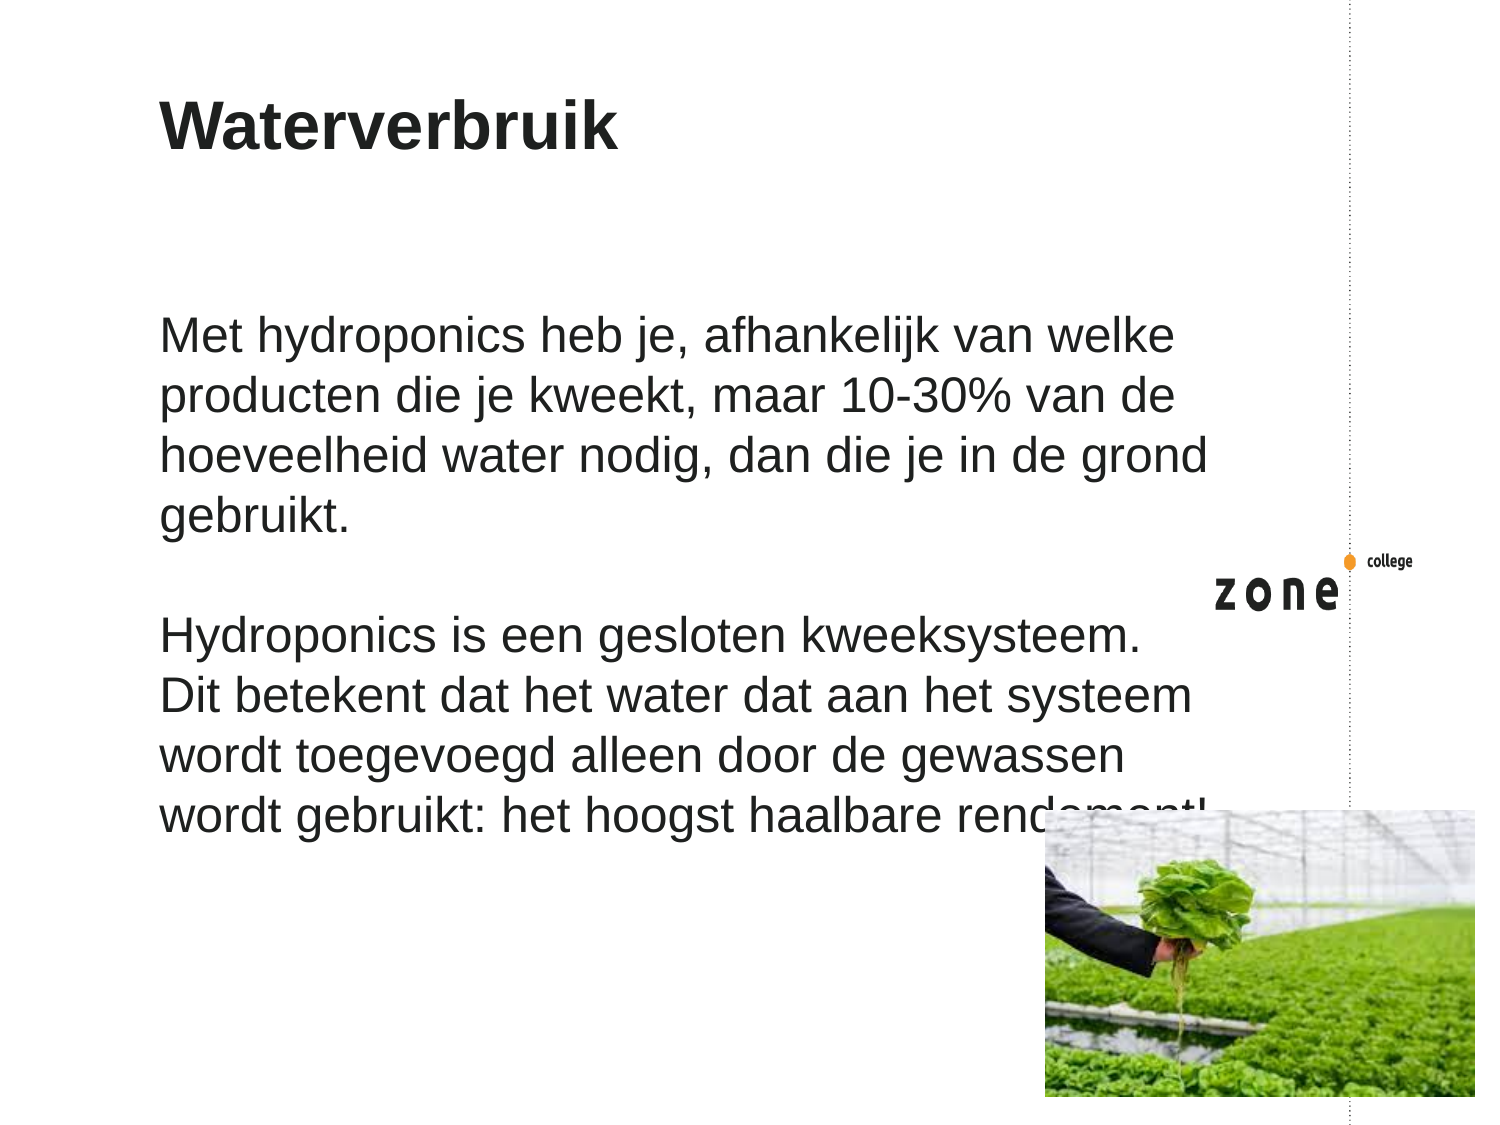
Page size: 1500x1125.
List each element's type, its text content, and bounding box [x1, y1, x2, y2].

picture [1045, 0, 1500, 1125]
list Met hydroponics heb je, afhankelijk van welke producten die je kweekt, maar 10-30% van de hoeveelheid water nodig, dan die je in de grond gebruikt. Hydroponics is een gesloten kweeksysteem. Dit betekent dat het water dat aan het systeem wordt toegevoegd alleen door de gewassen wordt gebruikt: het hoogst haalbare rendement! [159, 302, 1211, 929]
title Waterverbruik [159, 90, 1388, 213]
